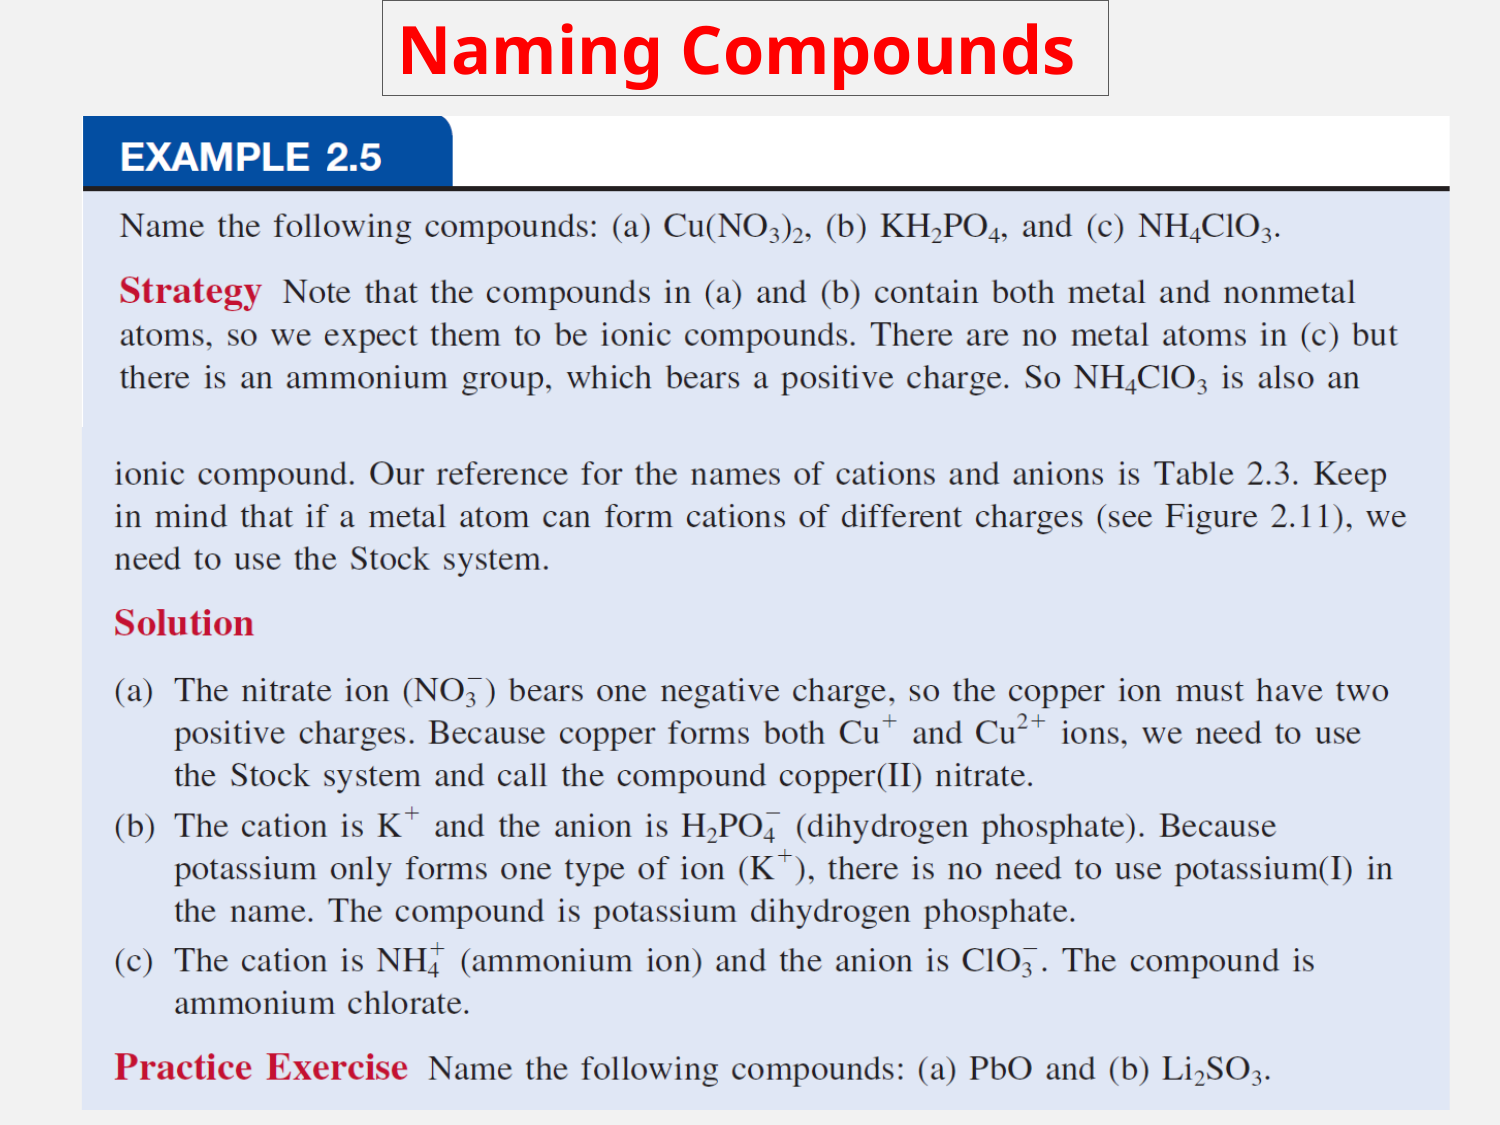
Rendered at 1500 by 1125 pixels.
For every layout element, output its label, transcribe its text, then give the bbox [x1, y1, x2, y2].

text_box Naming Compounds [382, 0, 1109, 96]
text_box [81, 116, 1450, 1110]
